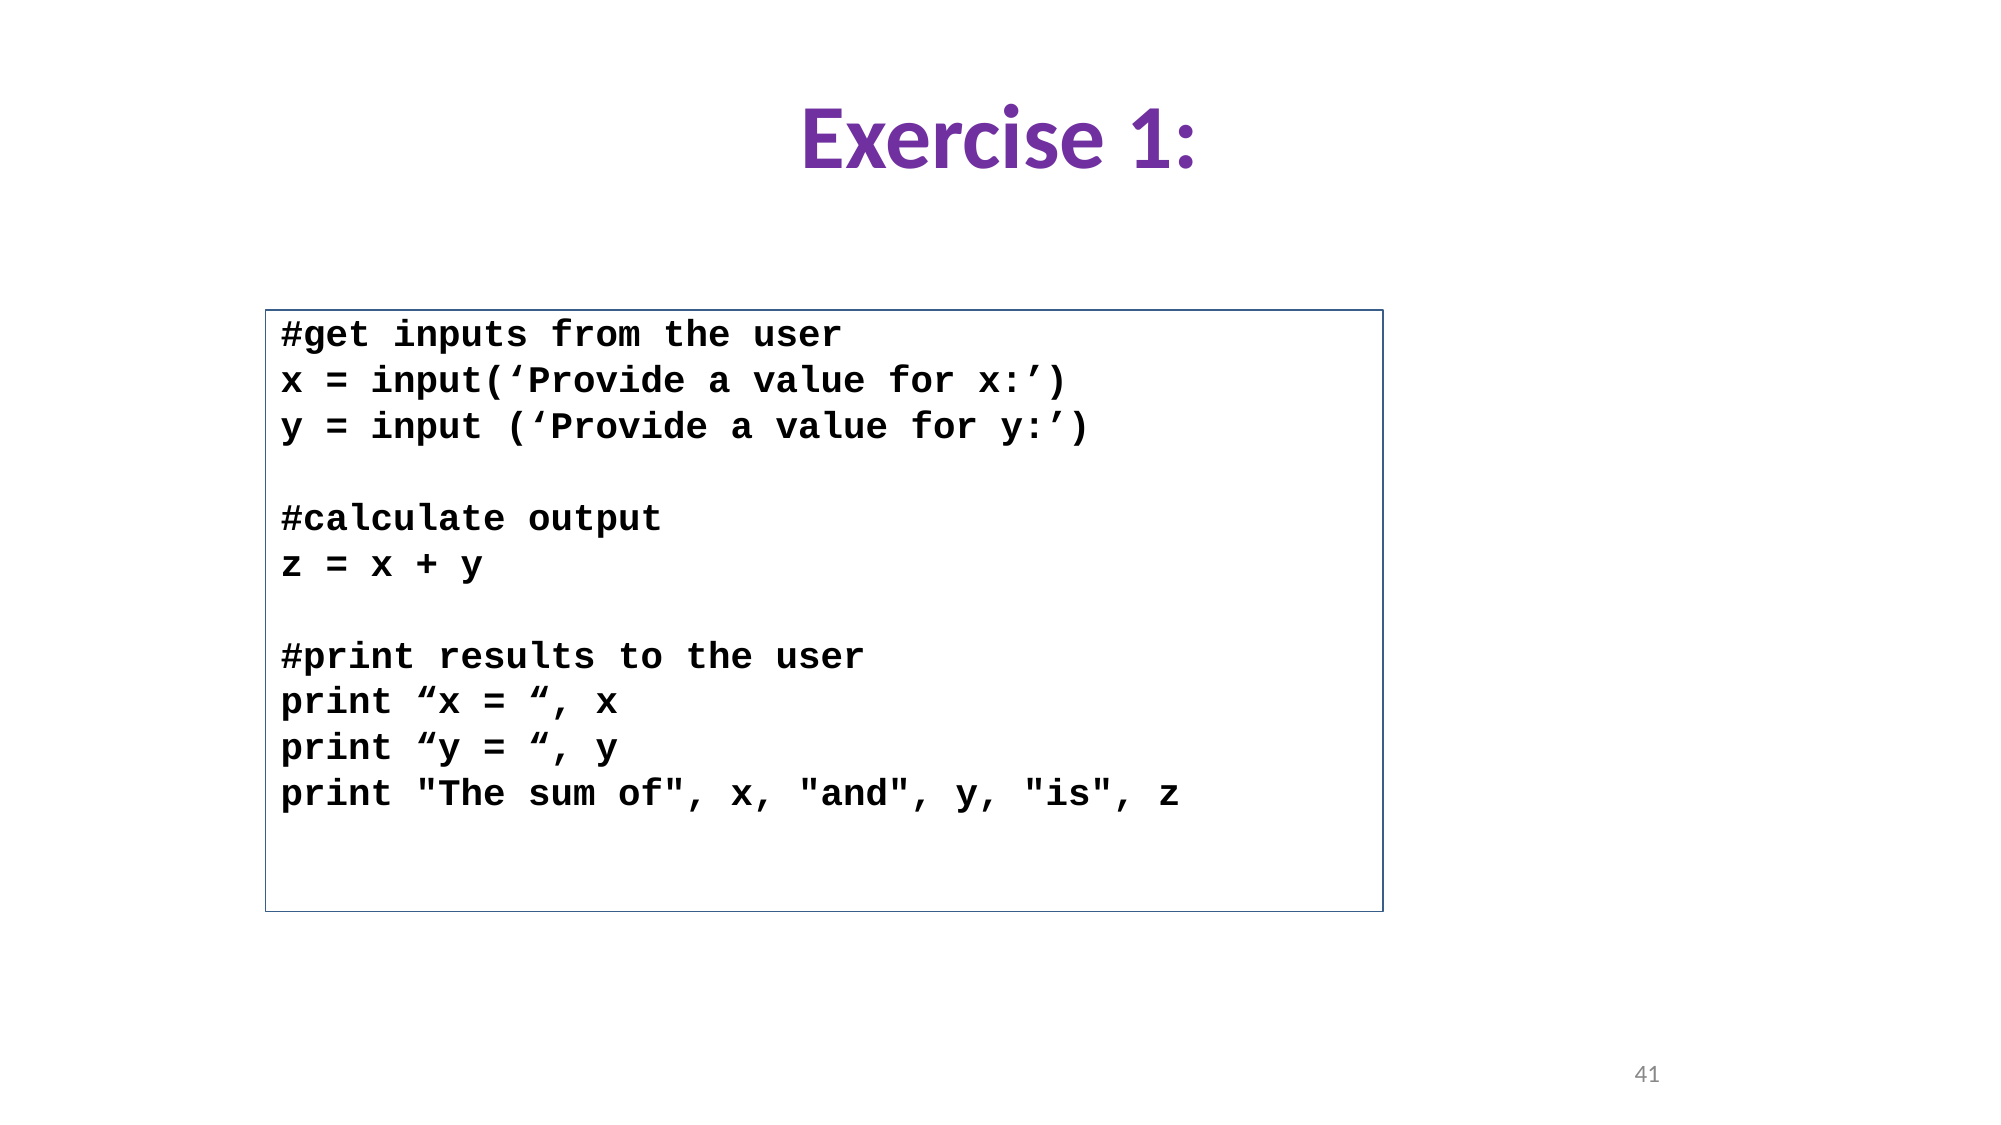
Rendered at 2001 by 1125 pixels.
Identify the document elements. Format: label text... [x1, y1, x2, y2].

list #get inputs from the user x = input(‘Provide a value for x:’) y = input (‘Provide a value for y:’) #calculate output z = x + y #print results to the user print “x = “, x print “y = “, y print "The sum of", x, "and", y, "is", z [265, 310, 1383, 912]
slide_number 41 [1325, 1042, 1675, 1103]
title Exercise 1: [324, 45, 1675, 233]
